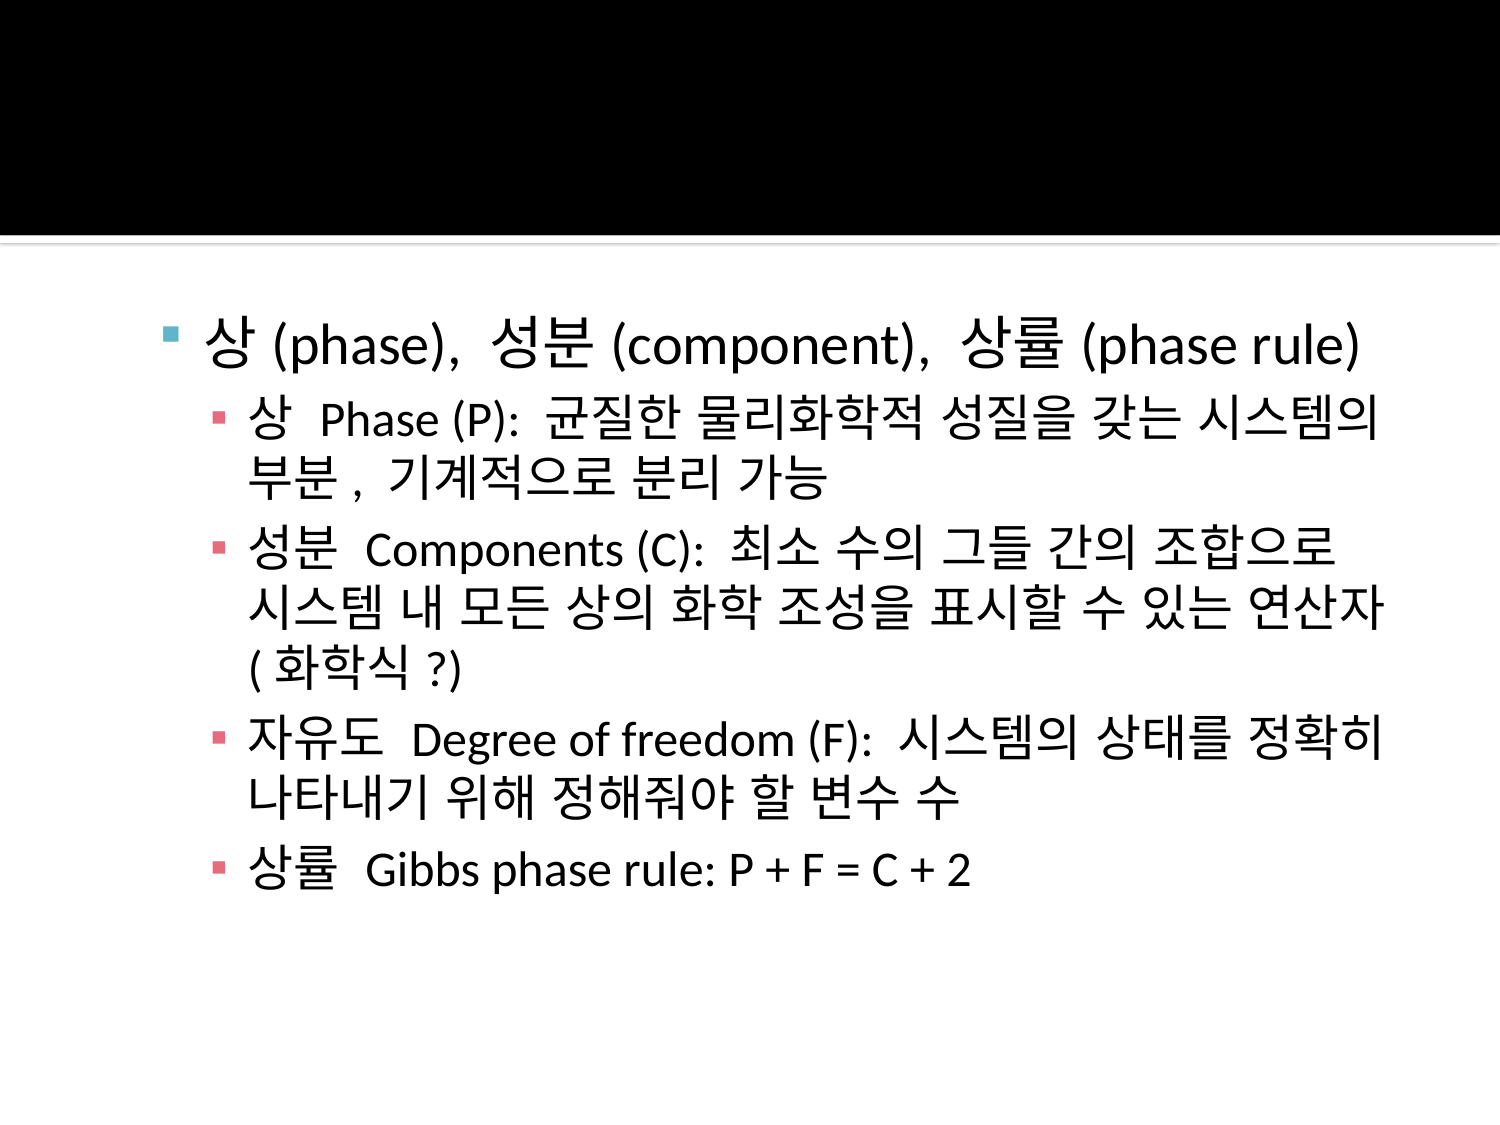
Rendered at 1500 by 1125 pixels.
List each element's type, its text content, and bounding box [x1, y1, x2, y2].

list 상(phase), 성분(component), 상률(phase rule) 상 Phase (P): 균질한 물리화학적 성질을 갖는 시스템의 부분, 기계적으로 분리 가능 성분 Components (C): 최소 수의 그들 간의 조합으로 시스템 내 모든 상의 화학 조성을 표시할 수 있는 연산자(화학식?) 자유도 Degree of freedom (F): 시스템의 상태를 정확히 나타내기 위해 정해줘야 할 변수 수 상률 Gibbs phase rule: P + F = C + 2 [75, 291, 1425, 1050]
